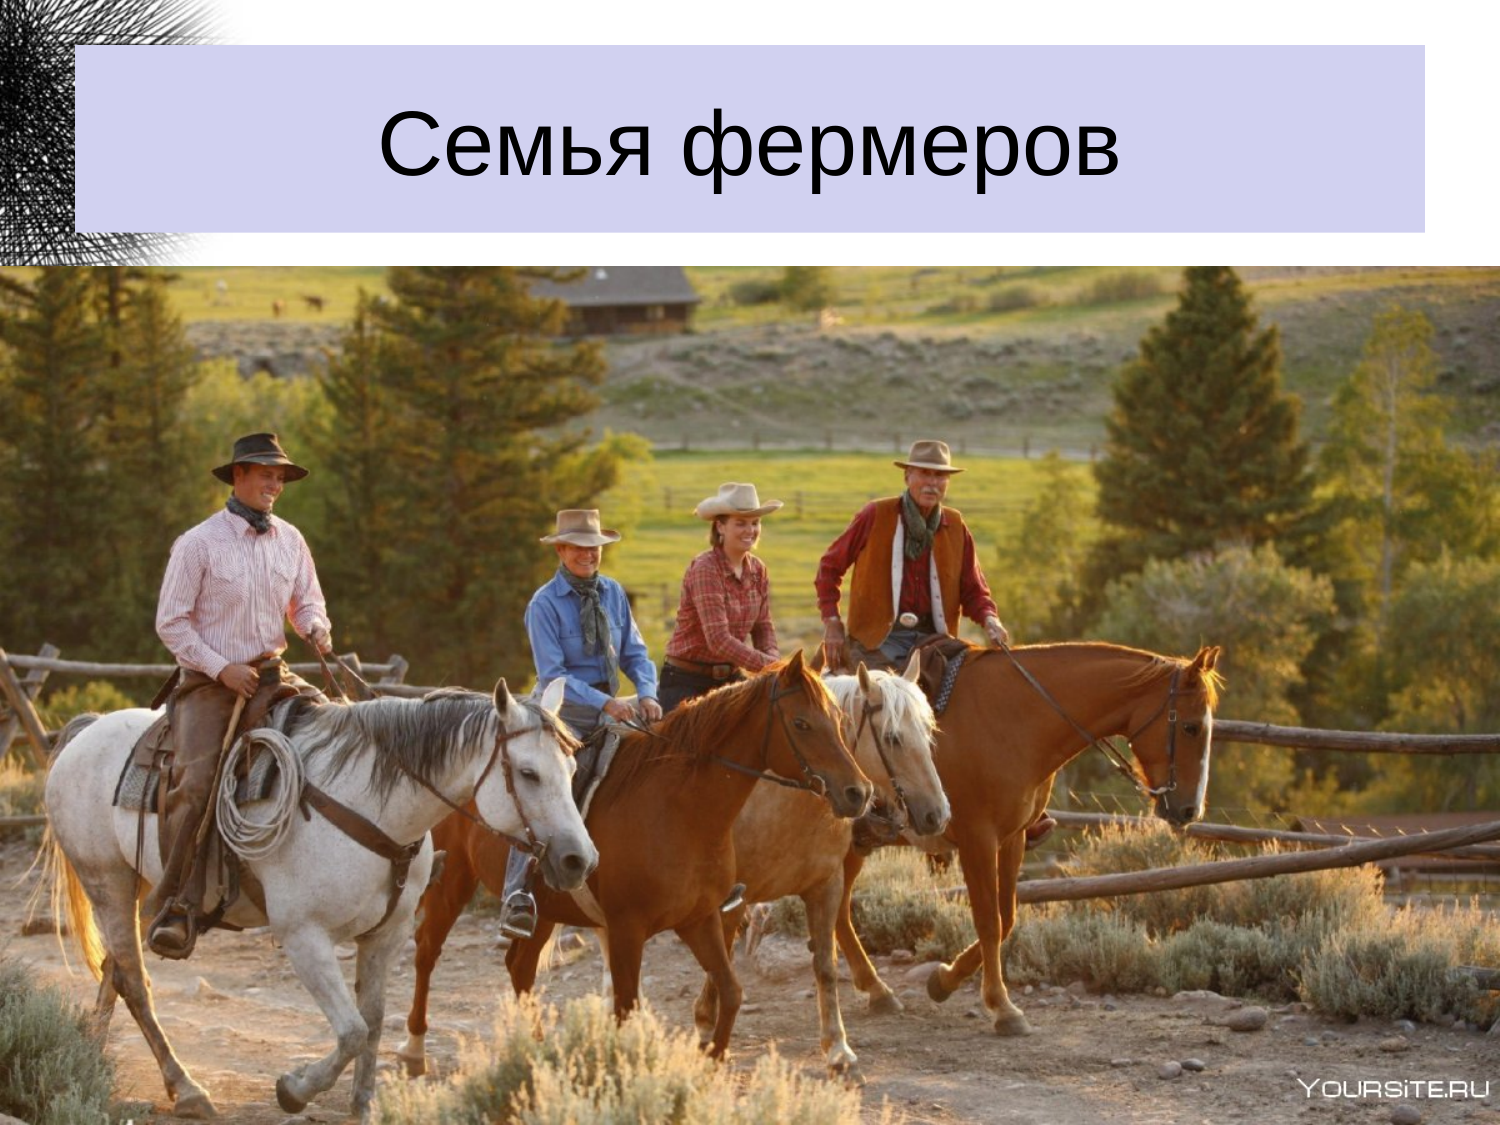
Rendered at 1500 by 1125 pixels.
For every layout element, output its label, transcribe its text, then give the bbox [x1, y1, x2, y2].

title Семья фермеров [75, 45, 1425, 233]
picture [0, 0, 1500, 1125]
